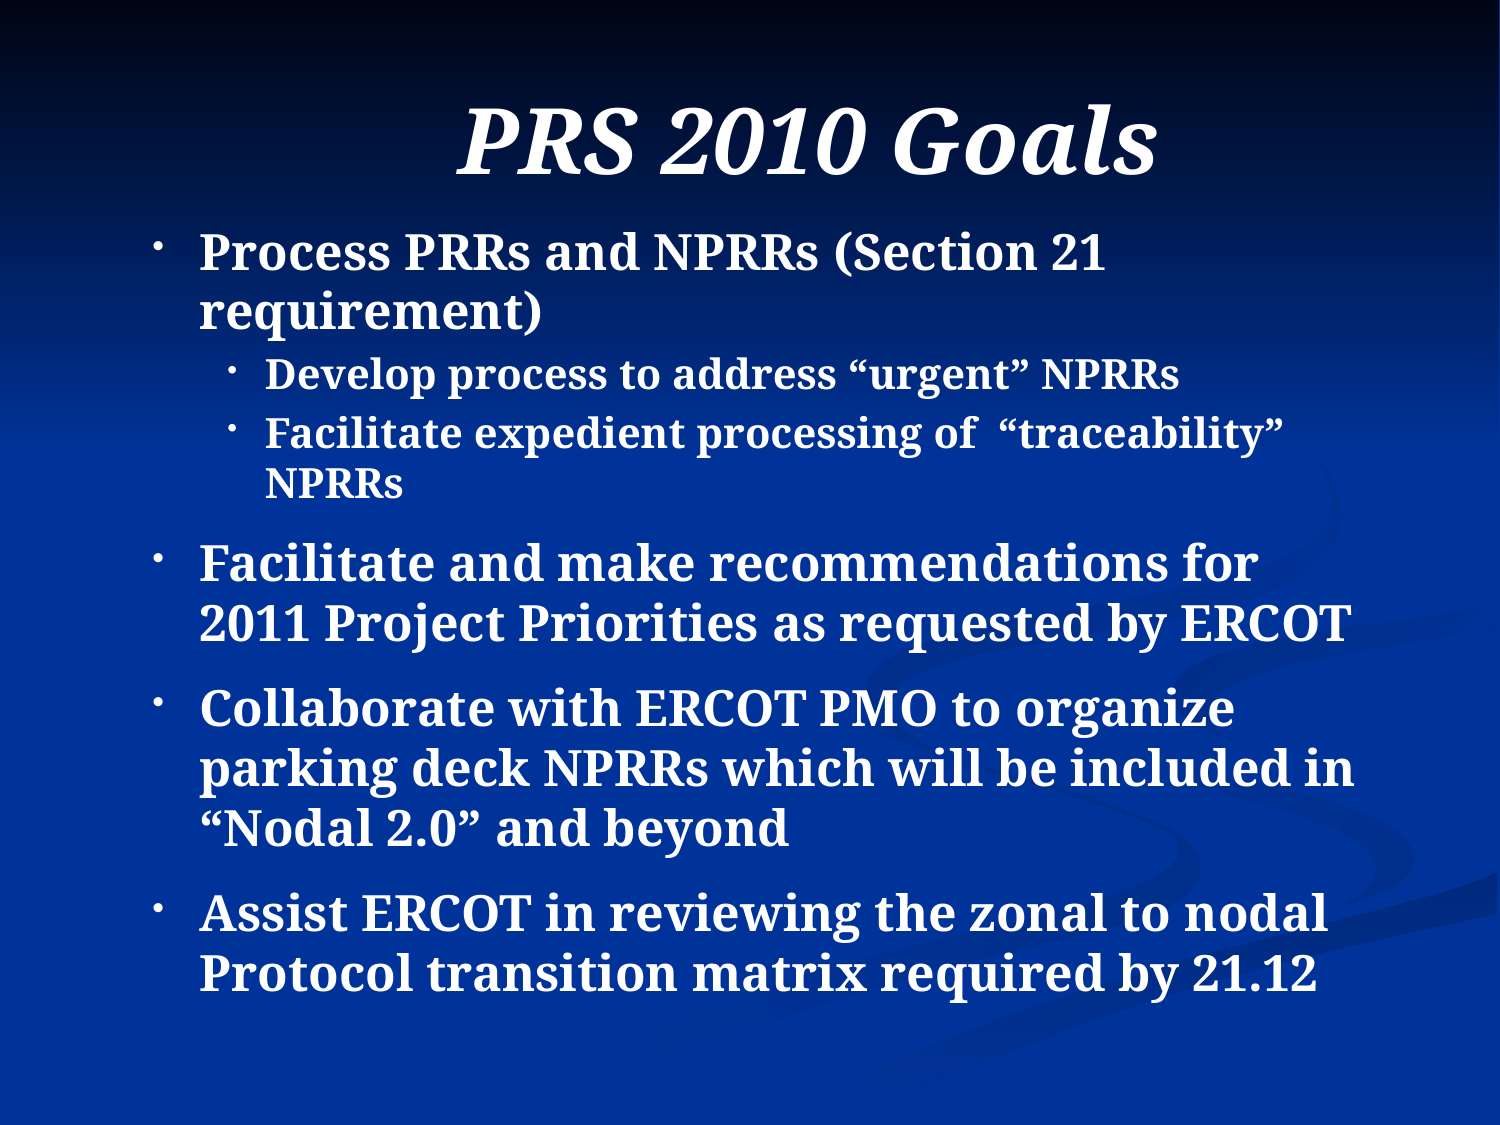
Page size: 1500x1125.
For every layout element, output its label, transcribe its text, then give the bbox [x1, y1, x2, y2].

title PRS 2010 Goals [74, 24, 1426, 251]
list Process PRRs and NPRRs (Section 21 requirement) Develop process to address “urgent” NPRRs Facilitate expedient processing of “traceability” NPRRs Facilitate and make recommendations for 2011 Project Priorities as requested by ERCOT Collaborate with ERCOT PMO to organize parking deck NPRRs which will be included in “Nodal 2.0” and beyond Assist ERCOT in reviewing the zonal to nodal Protocol transition matrix required by 21.12 [62, 212, 1376, 1063]
